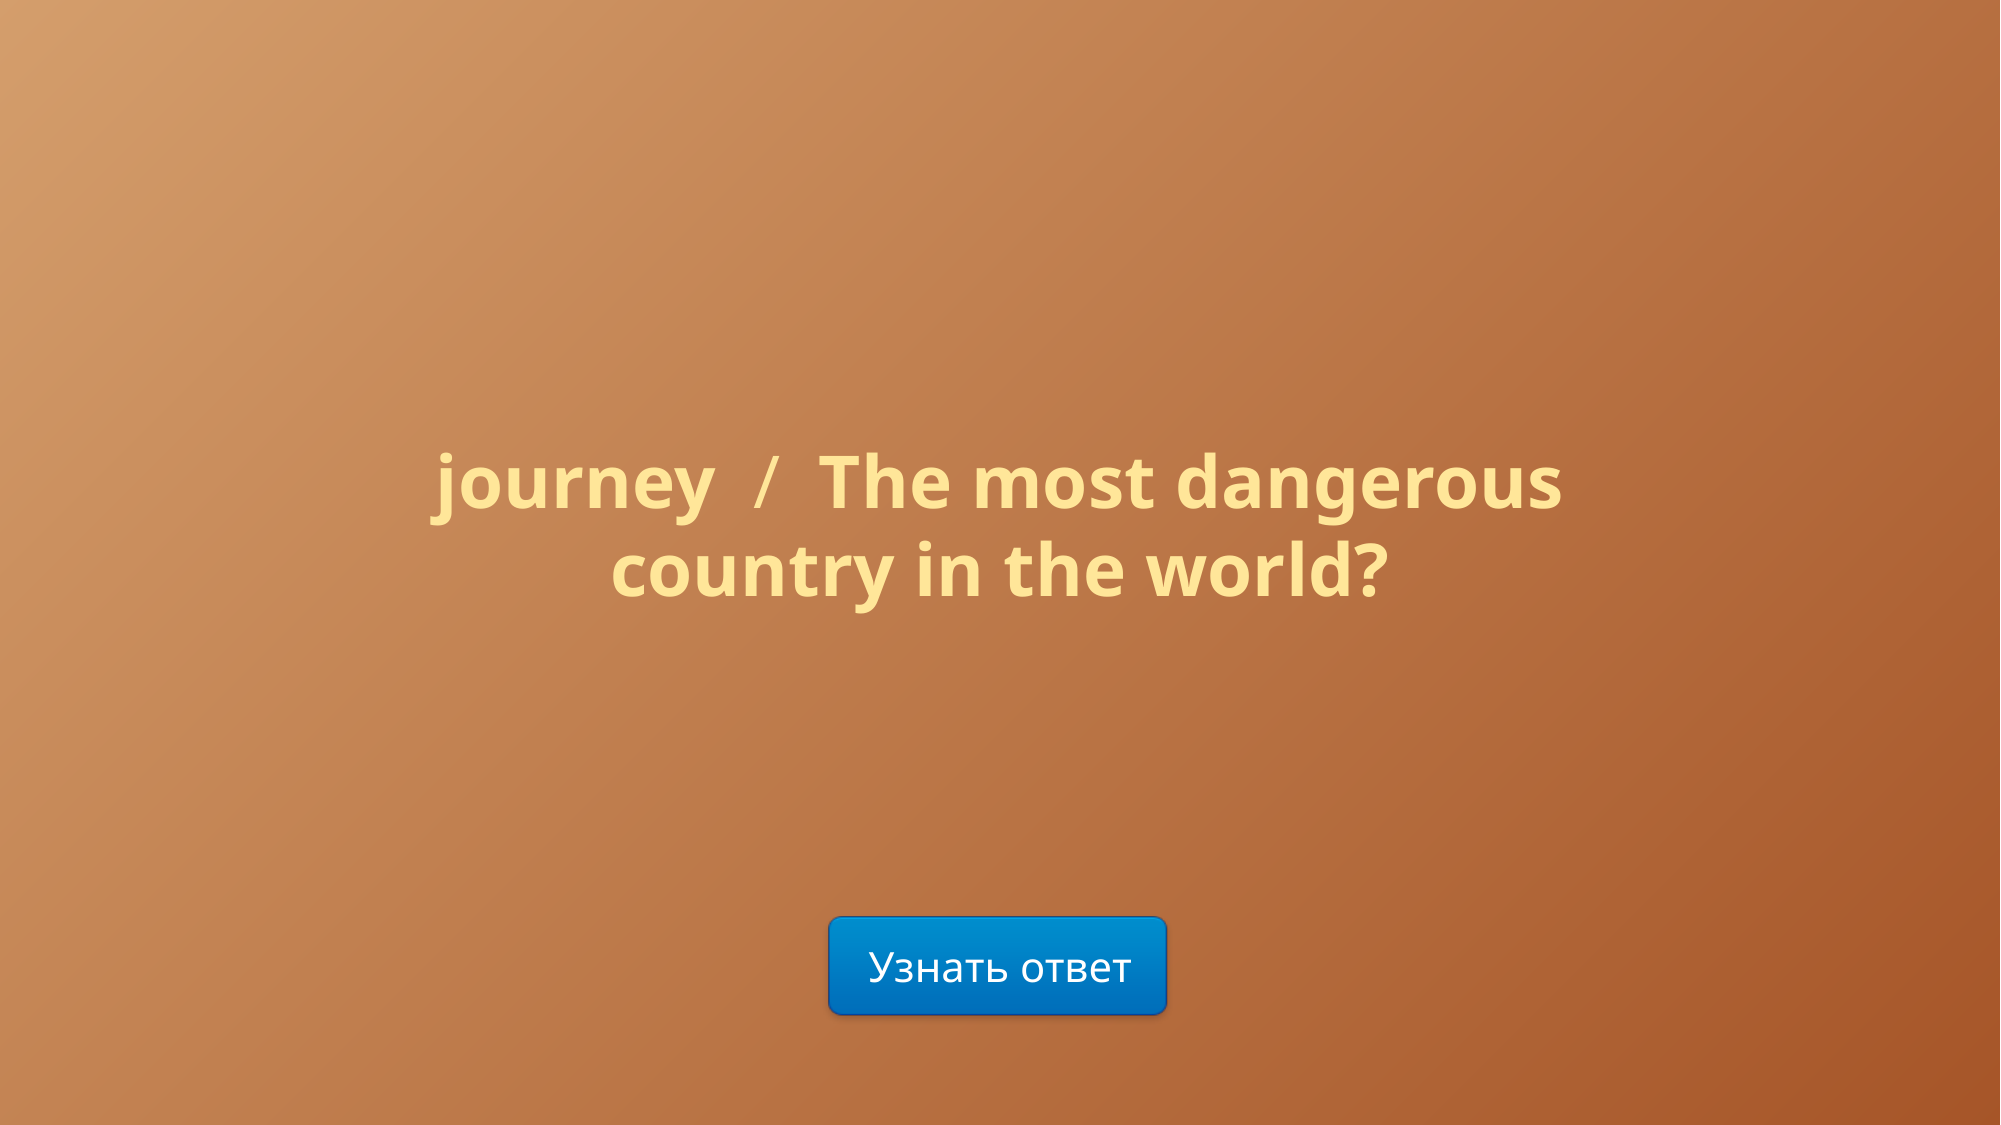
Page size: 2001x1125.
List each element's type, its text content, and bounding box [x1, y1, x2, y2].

picture [793, 902, 1180, 1035]
text_box journey / The most dangerous country in the world? [403, 428, 1598, 619]
